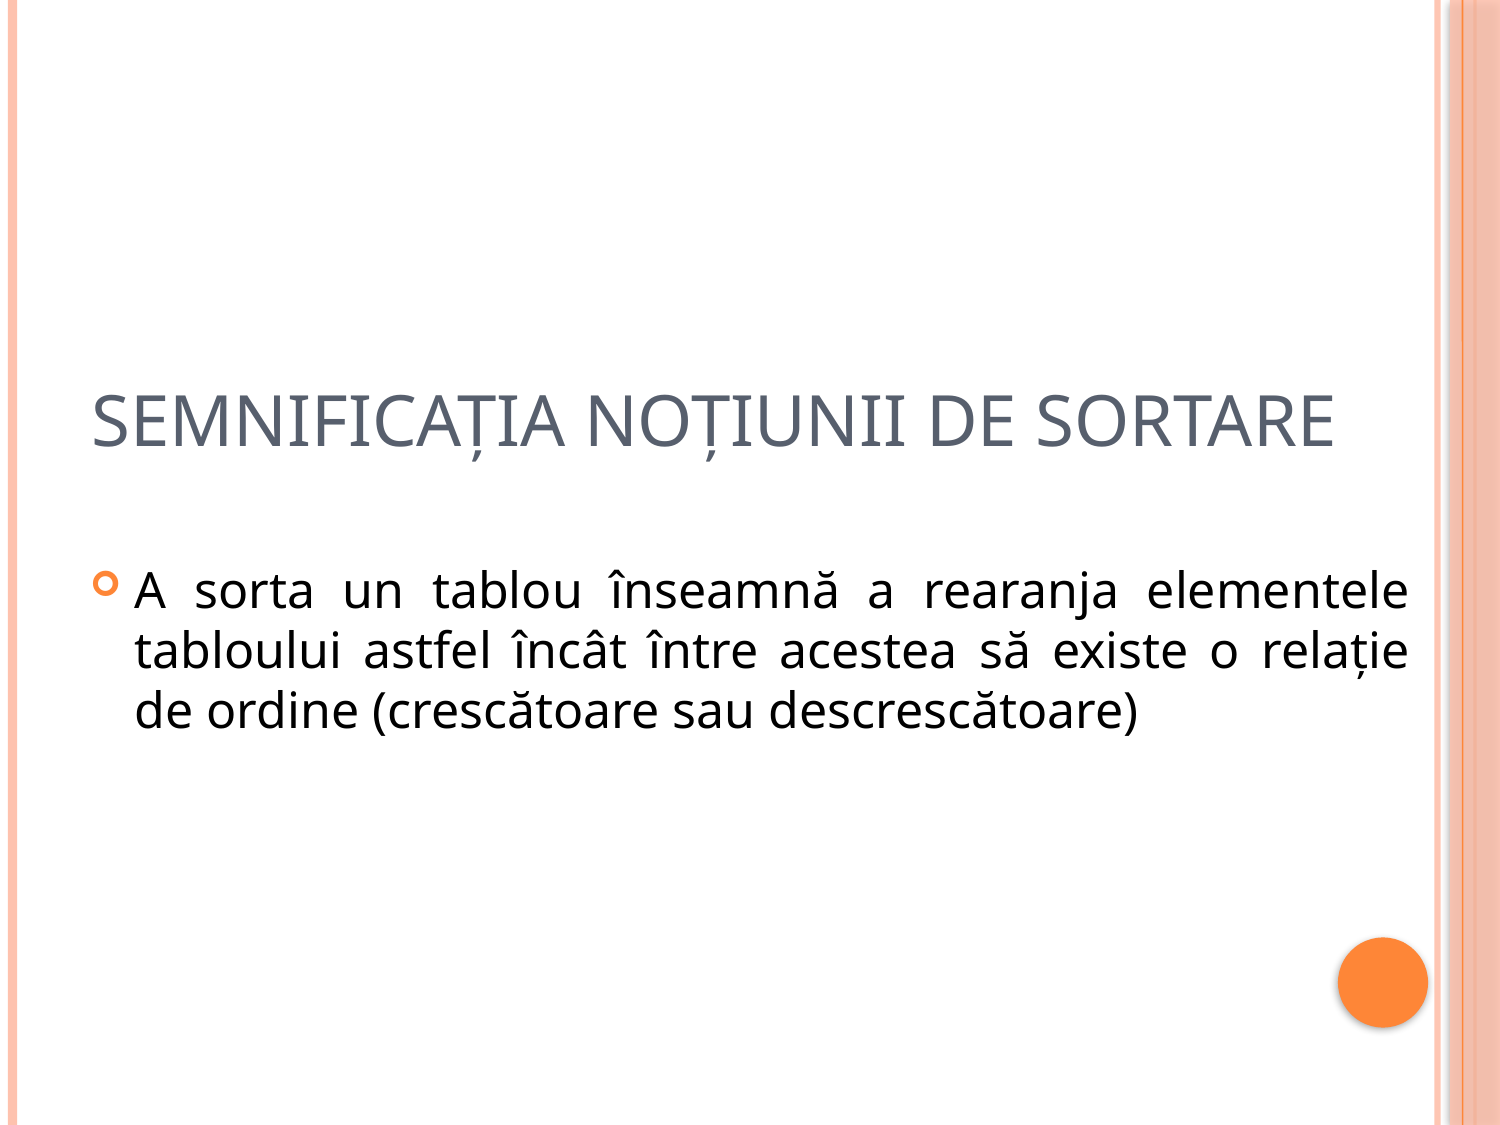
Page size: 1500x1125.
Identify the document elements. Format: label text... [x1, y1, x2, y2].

list A sorta un tablou înseamnă a rearanja elementele tabloului astfel încât între acestea să existe o relaţie de ordine (crescătoare sau descrescătoare) [75, 551, 1425, 1006]
title SEMNIFICAŢIA NOŢIUNII DE SORTARE [76, 255, 1427, 469]
